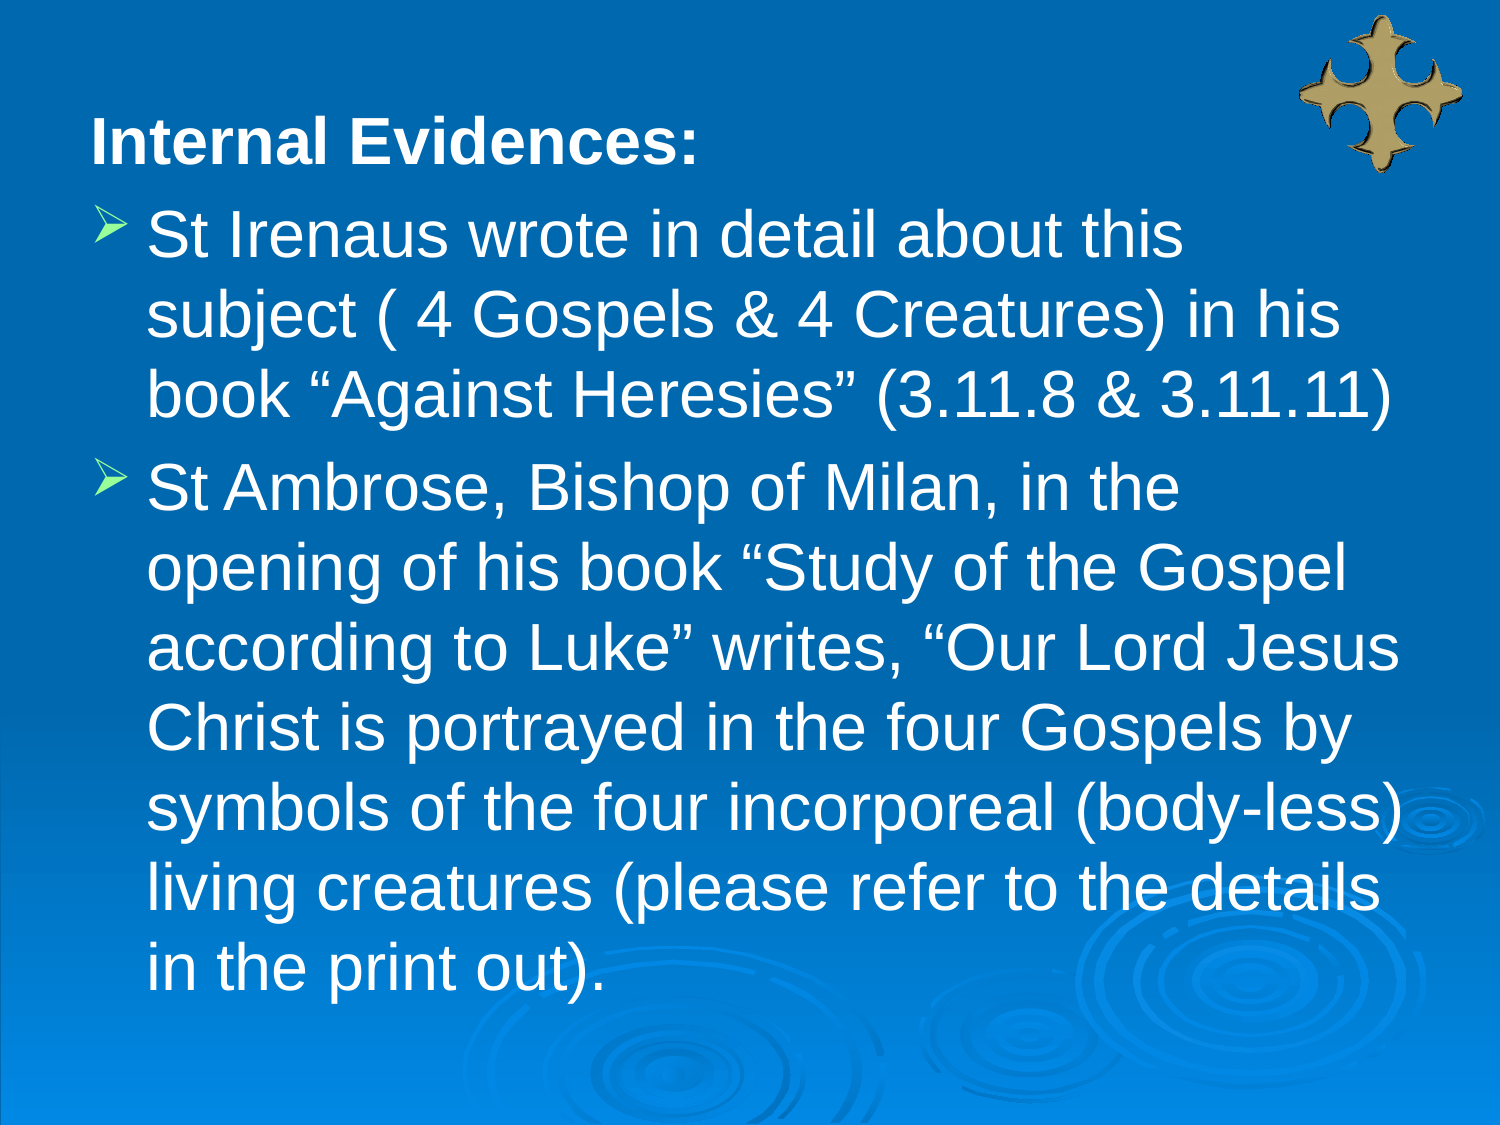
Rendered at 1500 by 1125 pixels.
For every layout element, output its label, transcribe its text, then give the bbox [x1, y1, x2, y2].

picture [1293, 0, 1471, 188]
list Internal Evidences: St Irenaus wrote in detail about this subject ( 4 Gospels & 4 Creatures) in his book “Against Heresies” (3.11.8 & 3.11.11) St Ambrose, Bishop of Milan, in the opening of his book “Study of the Gospel according to Luke” writes, “Our Lord Jesus Christ is portrayed in the four Gospels by symbols of the four incorporeal (body-less) living creatures (please refer to the details in the print out). [74, 89, 1426, 1006]
